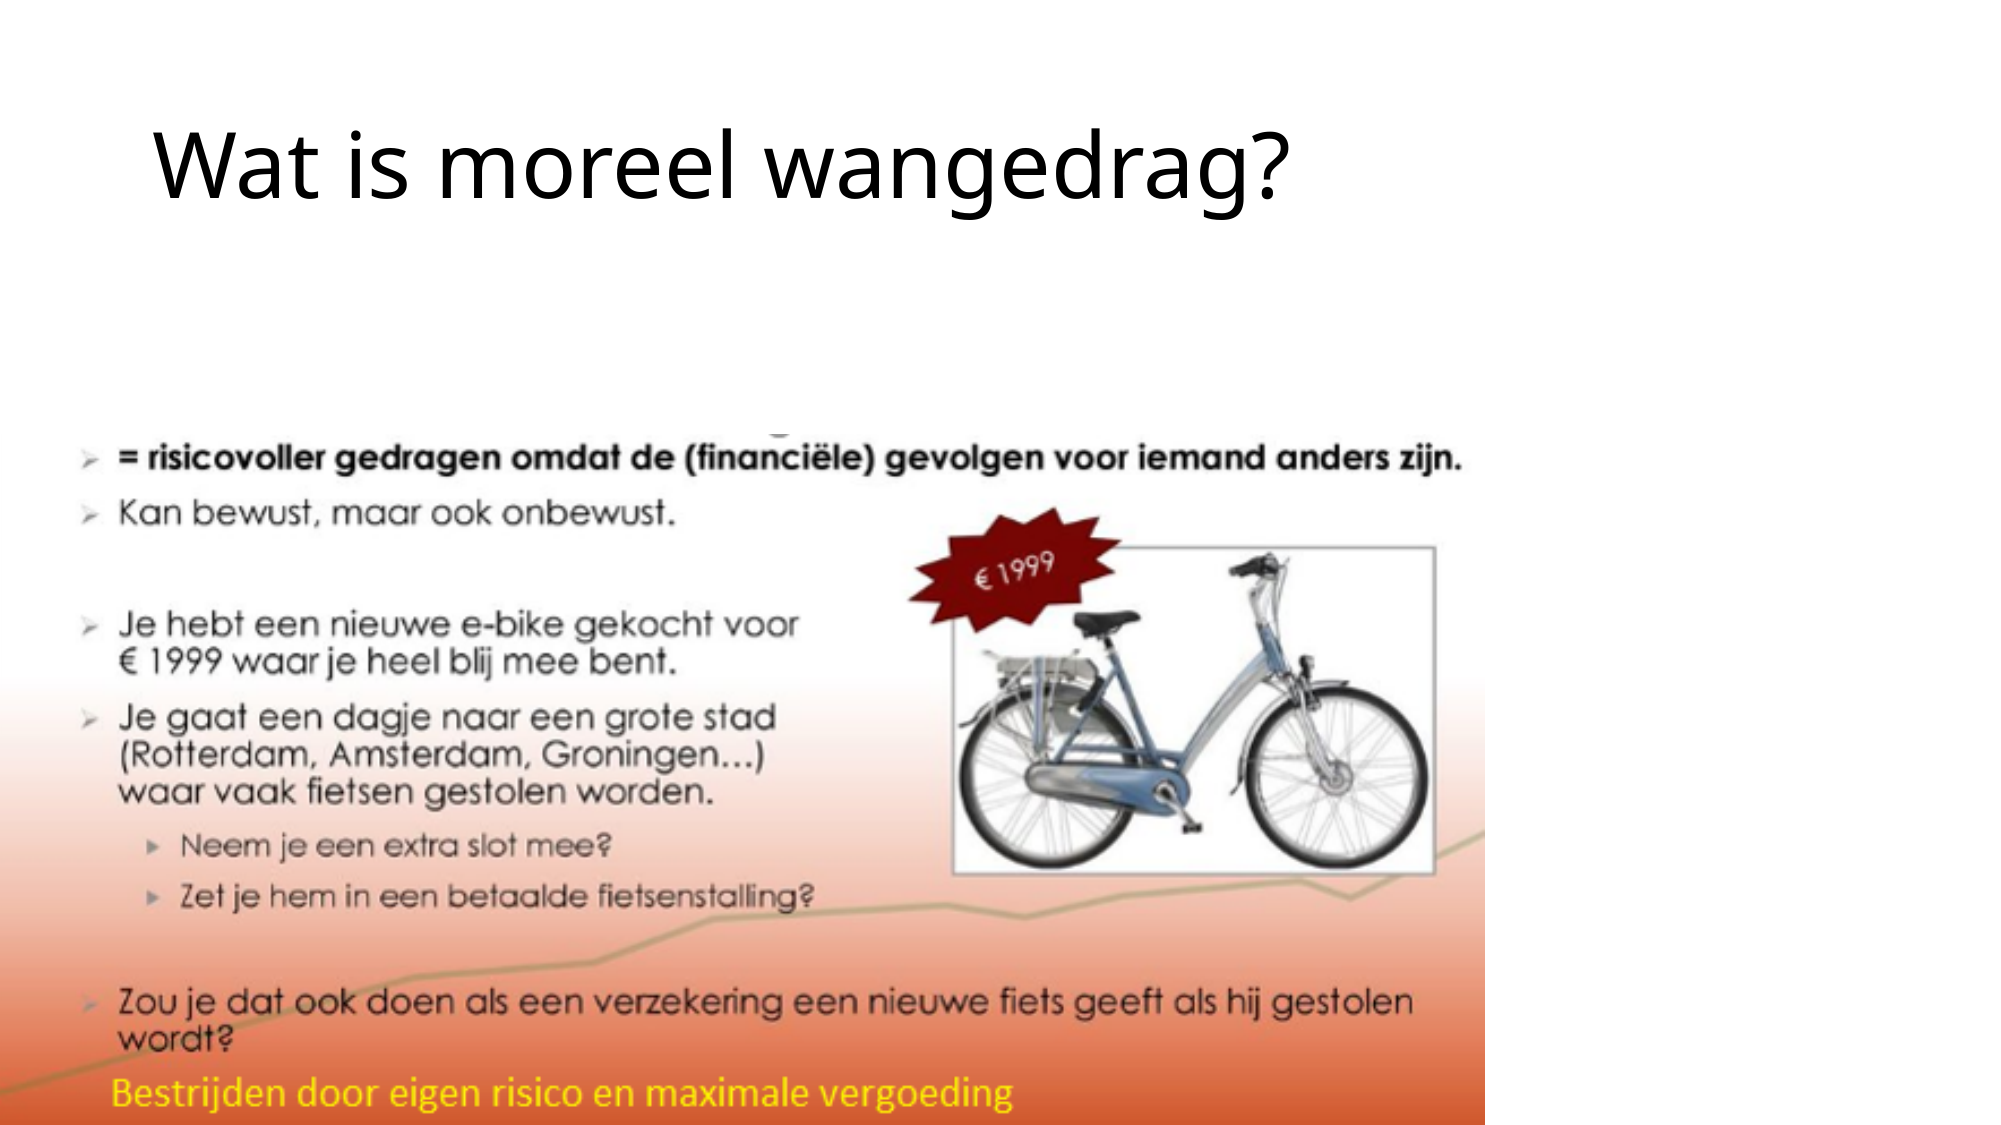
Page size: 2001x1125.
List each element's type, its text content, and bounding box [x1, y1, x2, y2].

picture [0, 434, 1485, 1125]
title Wat is moreel wangedrag? [137, 59, 1863, 278]
